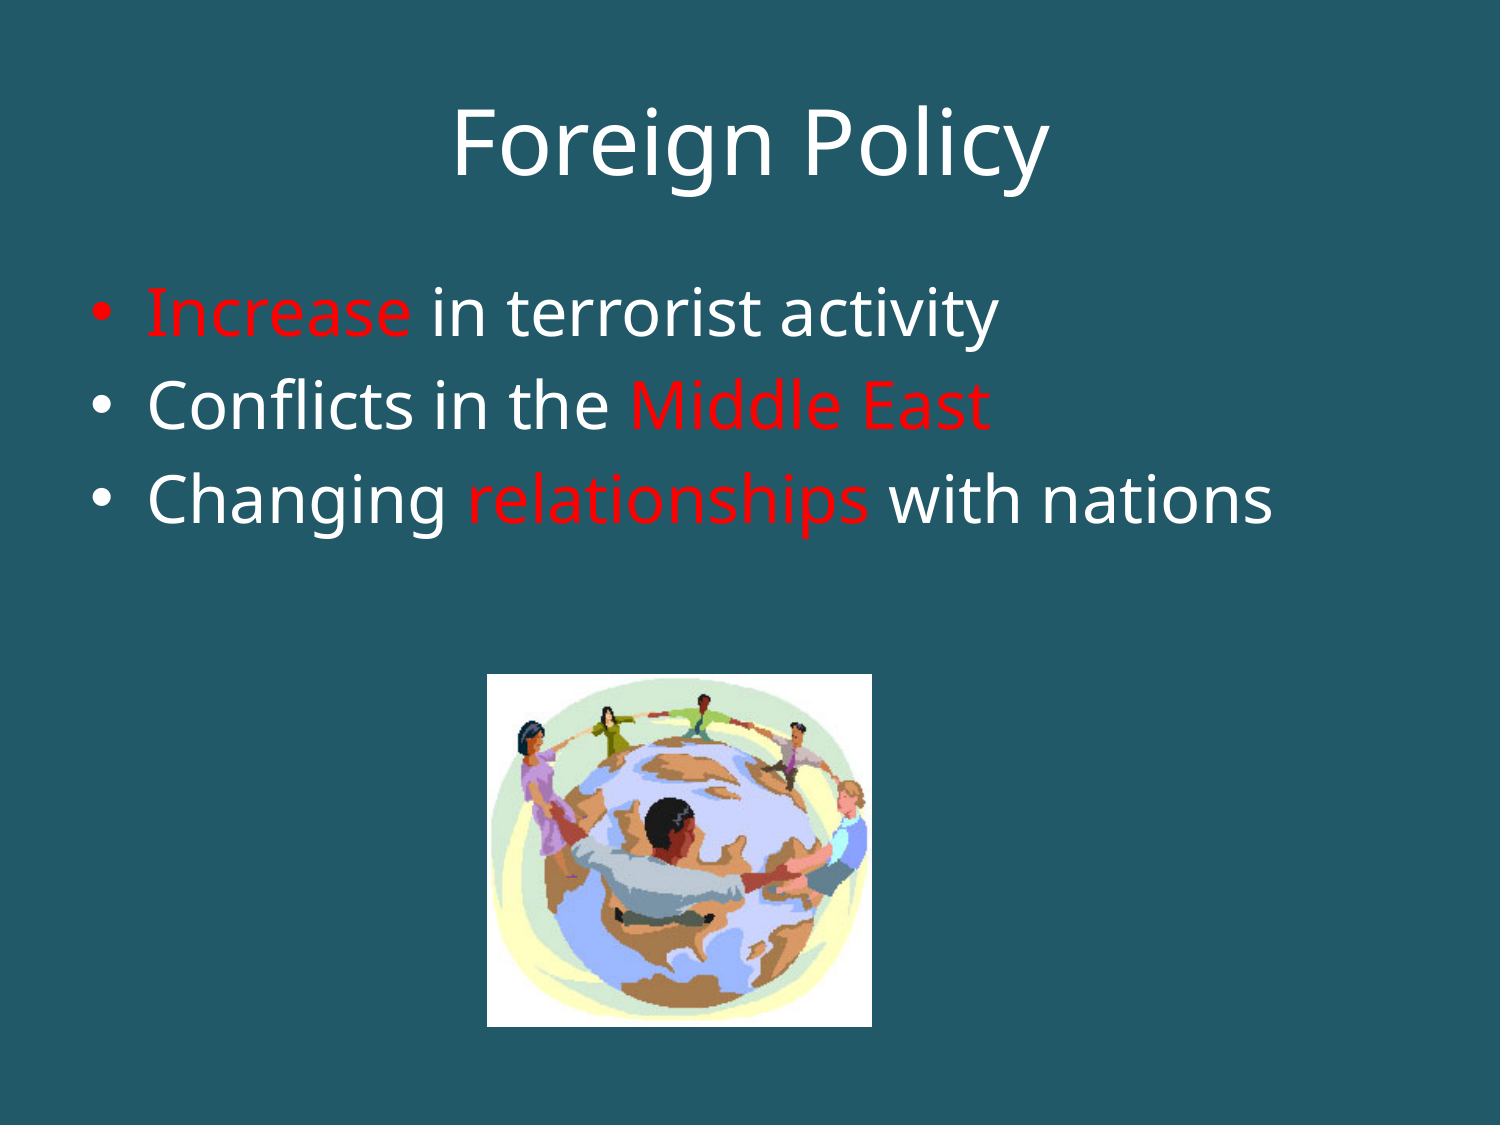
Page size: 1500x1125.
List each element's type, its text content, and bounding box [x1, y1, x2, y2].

title Foreign Policy [75, 45, 1425, 233]
picture [487, 674, 873, 1027]
list Increase in terrorist activity Conflicts in the Middle East Changing relationships with nations [75, 262, 1425, 1005]
